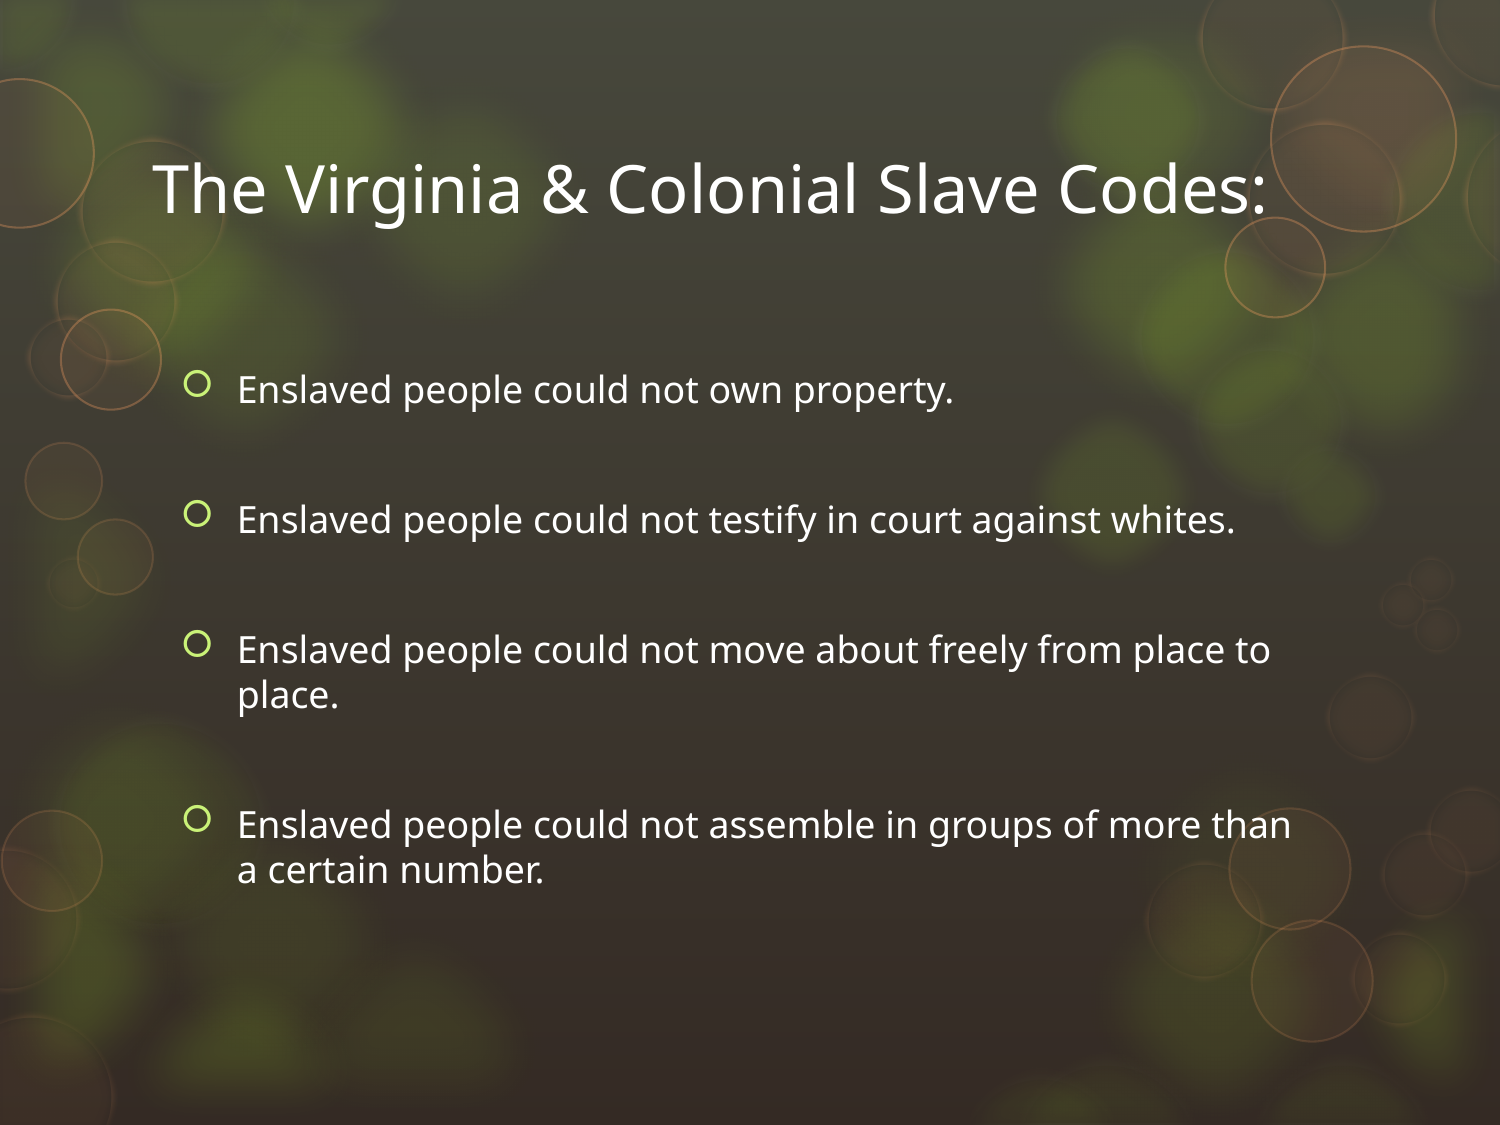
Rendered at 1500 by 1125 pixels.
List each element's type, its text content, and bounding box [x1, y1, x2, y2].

list Enslaved people could not own property. Enslaved people could not testify in court against whites. Enslaved people could not move about freely from place to place. Enslaved people could not assemble in groups of more than a certain number. [165, 296, 1335, 962]
title The Virginia & Colonial Slave Codes: [137, 110, 1375, 263]
